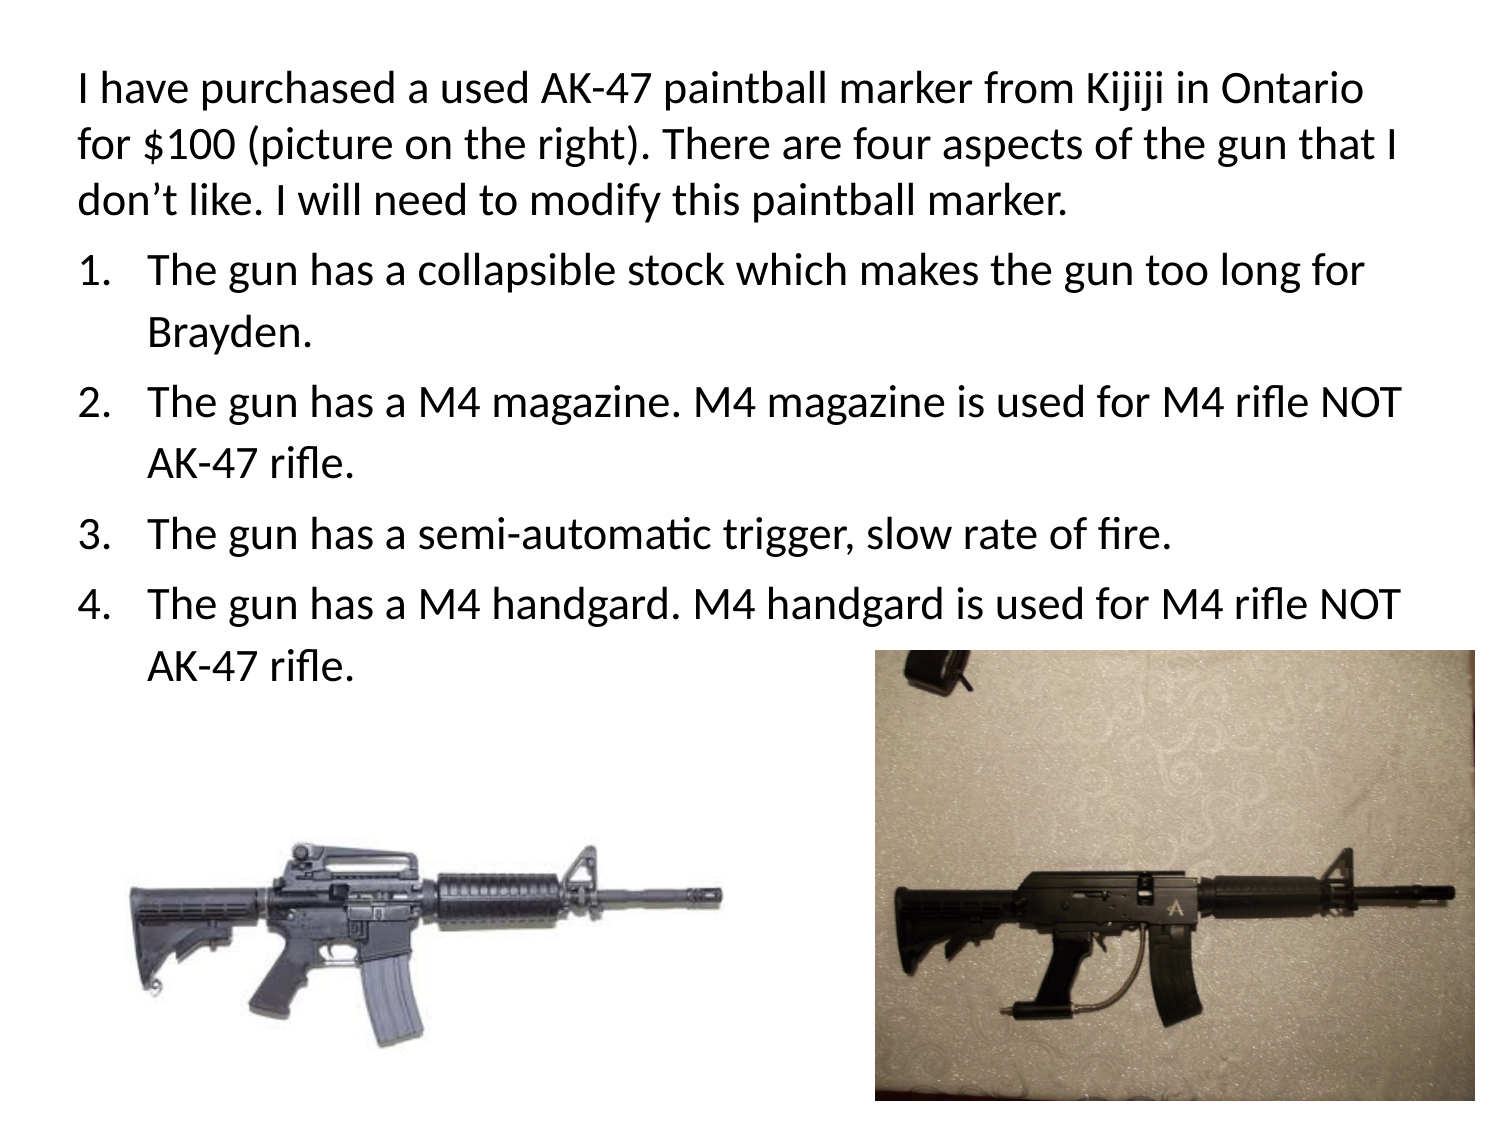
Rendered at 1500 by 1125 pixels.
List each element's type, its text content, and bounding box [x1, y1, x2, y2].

picture [874, 650, 1476, 1101]
picture [124, 837, 726, 1052]
list I have purchased a used AK-47 paintball marker from Kijiji in Ontario for $100 (picture on the right). There are four aspects of the gun that I don’t like. I will need to modify this paintball marker. The gun has a collapsible stock which makes the gun too long for Brayden. The gun has a M4 magazine. M4 magazine is used for M4 rifle NOT AK-47 rifle. The gun has a semi-automatic trigger, slow rate of fire. The gun has a M4 handgard. M4 handgard is used for M4 rifle NOT AK-47 rifle. [62, 50, 1438, 800]
